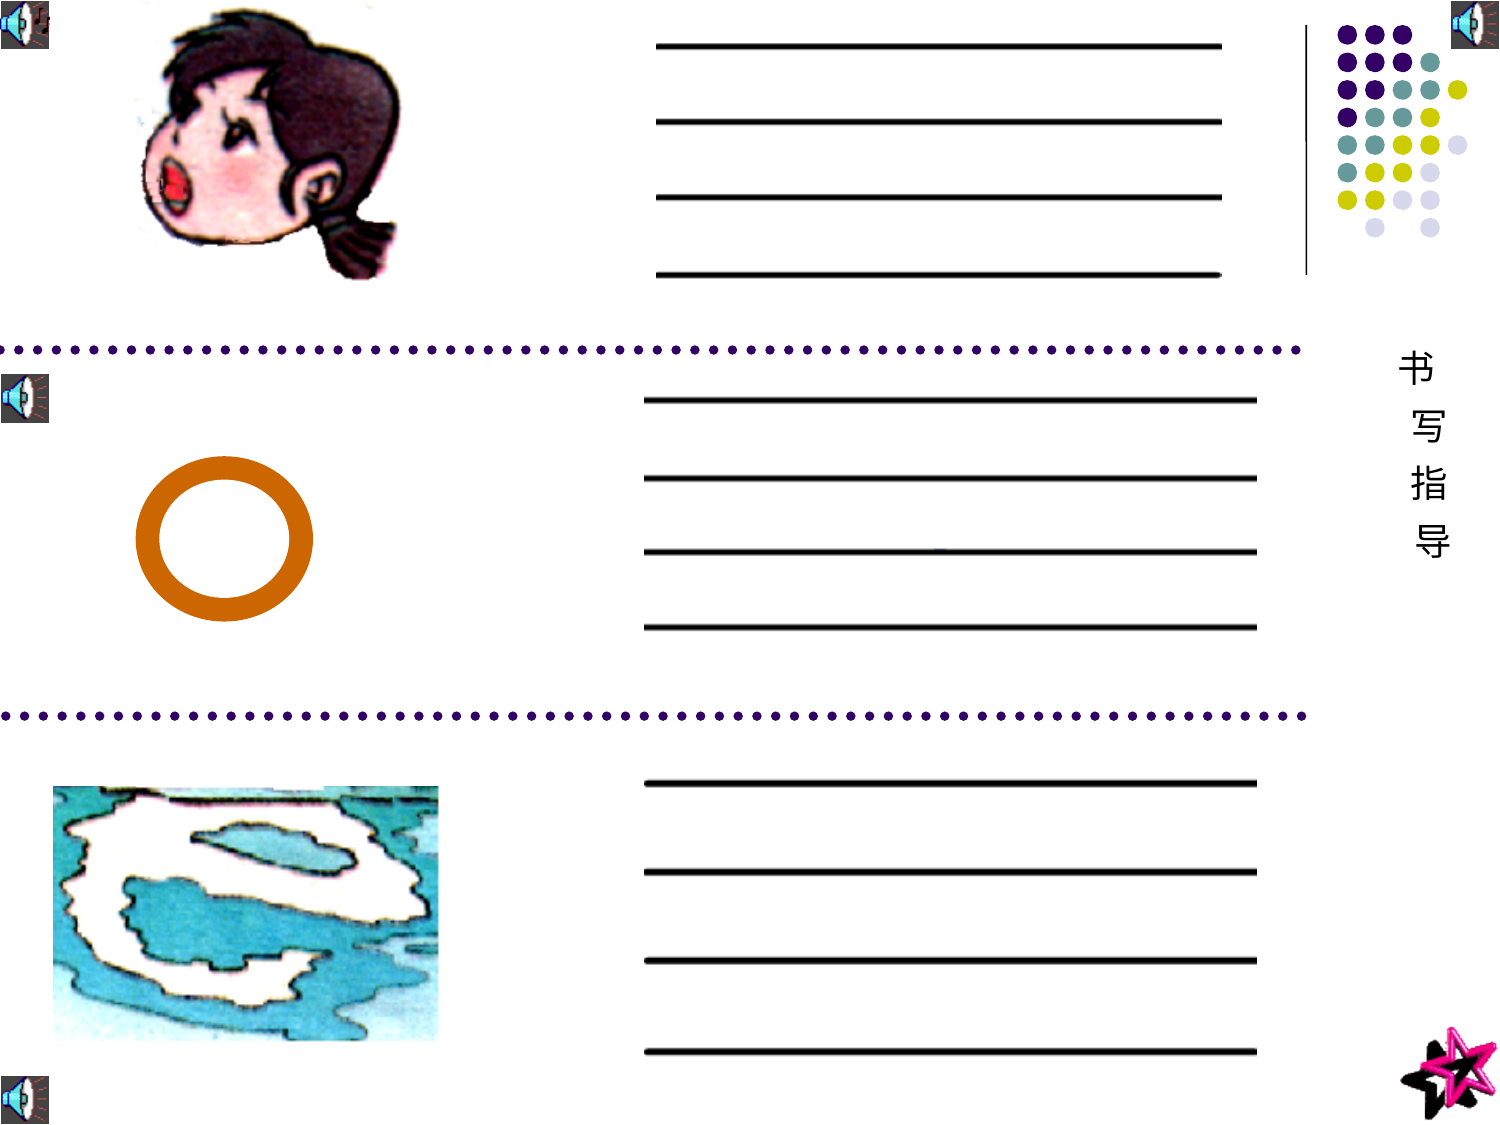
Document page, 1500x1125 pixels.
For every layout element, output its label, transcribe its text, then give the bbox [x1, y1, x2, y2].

picture [0, 373, 51, 424]
text_box 书 写 指 导 [1293, 337, 1500, 571]
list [1399, 1024, 1500, 1125]
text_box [643, 727, 1258, 1125]
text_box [655, 0, 1223, 339]
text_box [135, 455, 314, 622]
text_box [643, 354, 1258, 693]
picture [1449, 0, 1500, 51]
picture [135, 0, 411, 284]
picture [0, 1074, 51, 1125]
picture [0, 0, 51, 51]
picture [52, 786, 444, 1044]
